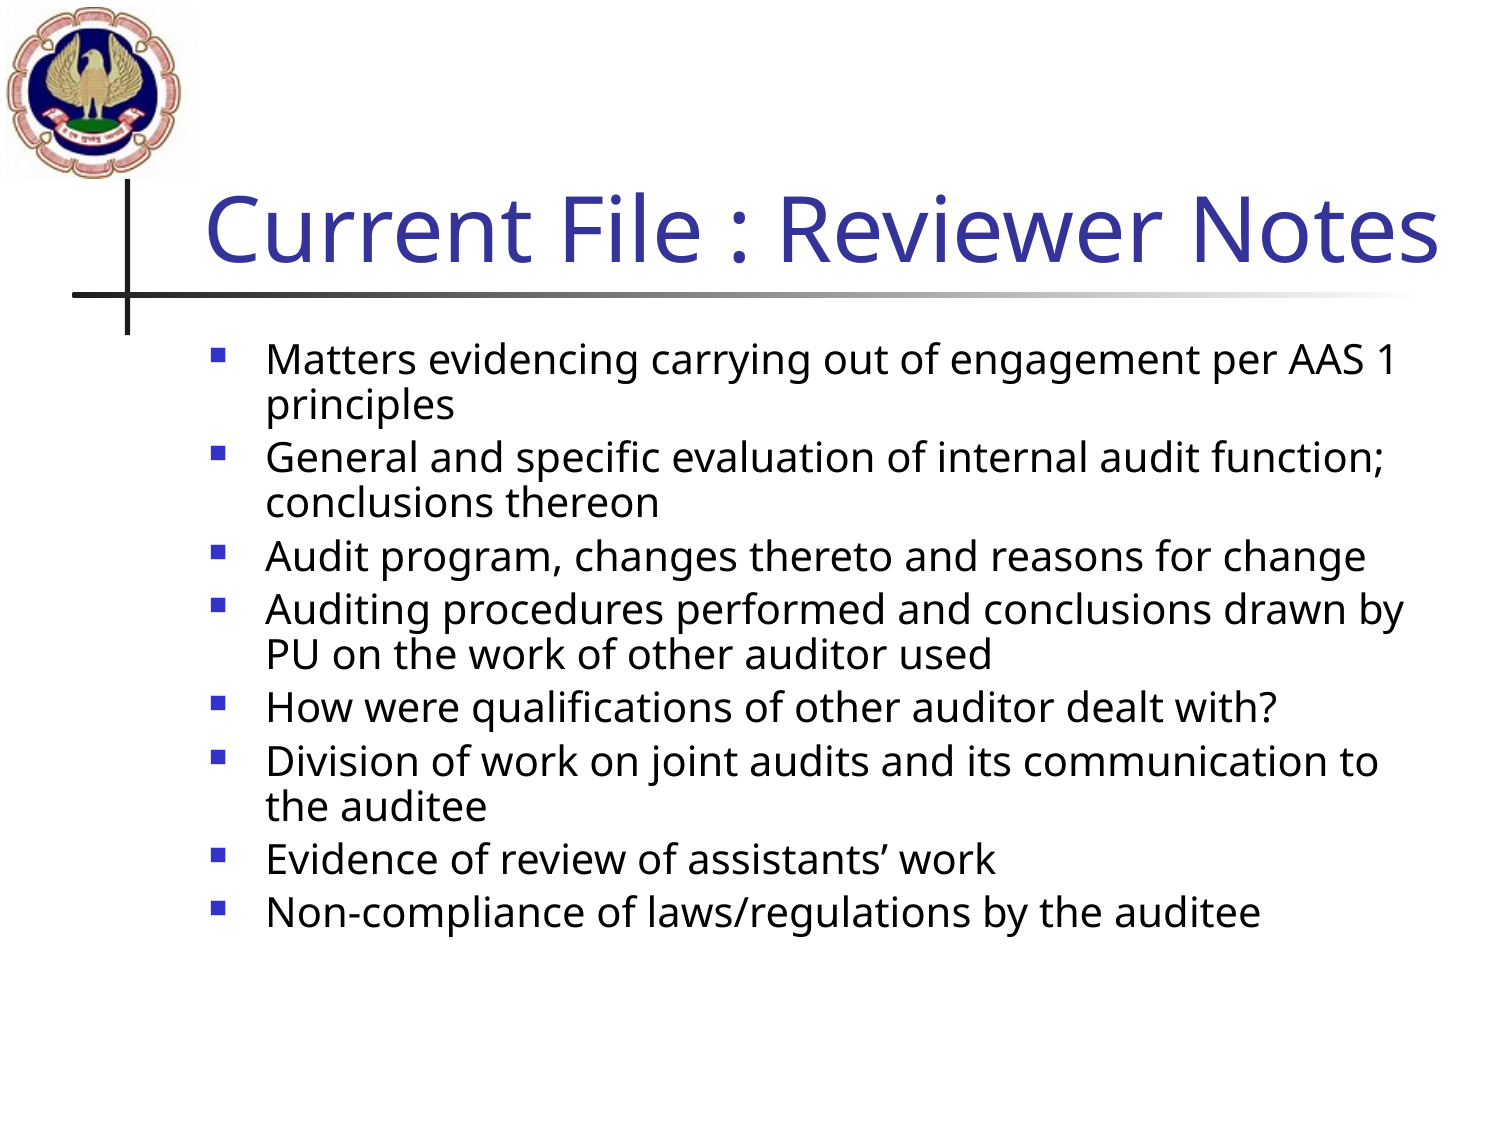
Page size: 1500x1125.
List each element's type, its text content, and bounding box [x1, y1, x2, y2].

list Matters evidencing carrying out of engagement per AAS 1 principles General and specific evaluation of internal audit function; conclusions thereon Audit program, changes thereto and reasons for change Auditing procedures performed and conclusions drawn by PU on the work of other auditor used How were qualifications of other auditor dealt with? Division of work on joint audits and its communication to the auditee Evidence of review of assistants’ work Non-compliance of laws/regulations by the auditee [193, 330, 1470, 1007]
picture [5, 7, 197, 179]
title Current File : Reviewer Notes [188, 101, 1468, 289]
